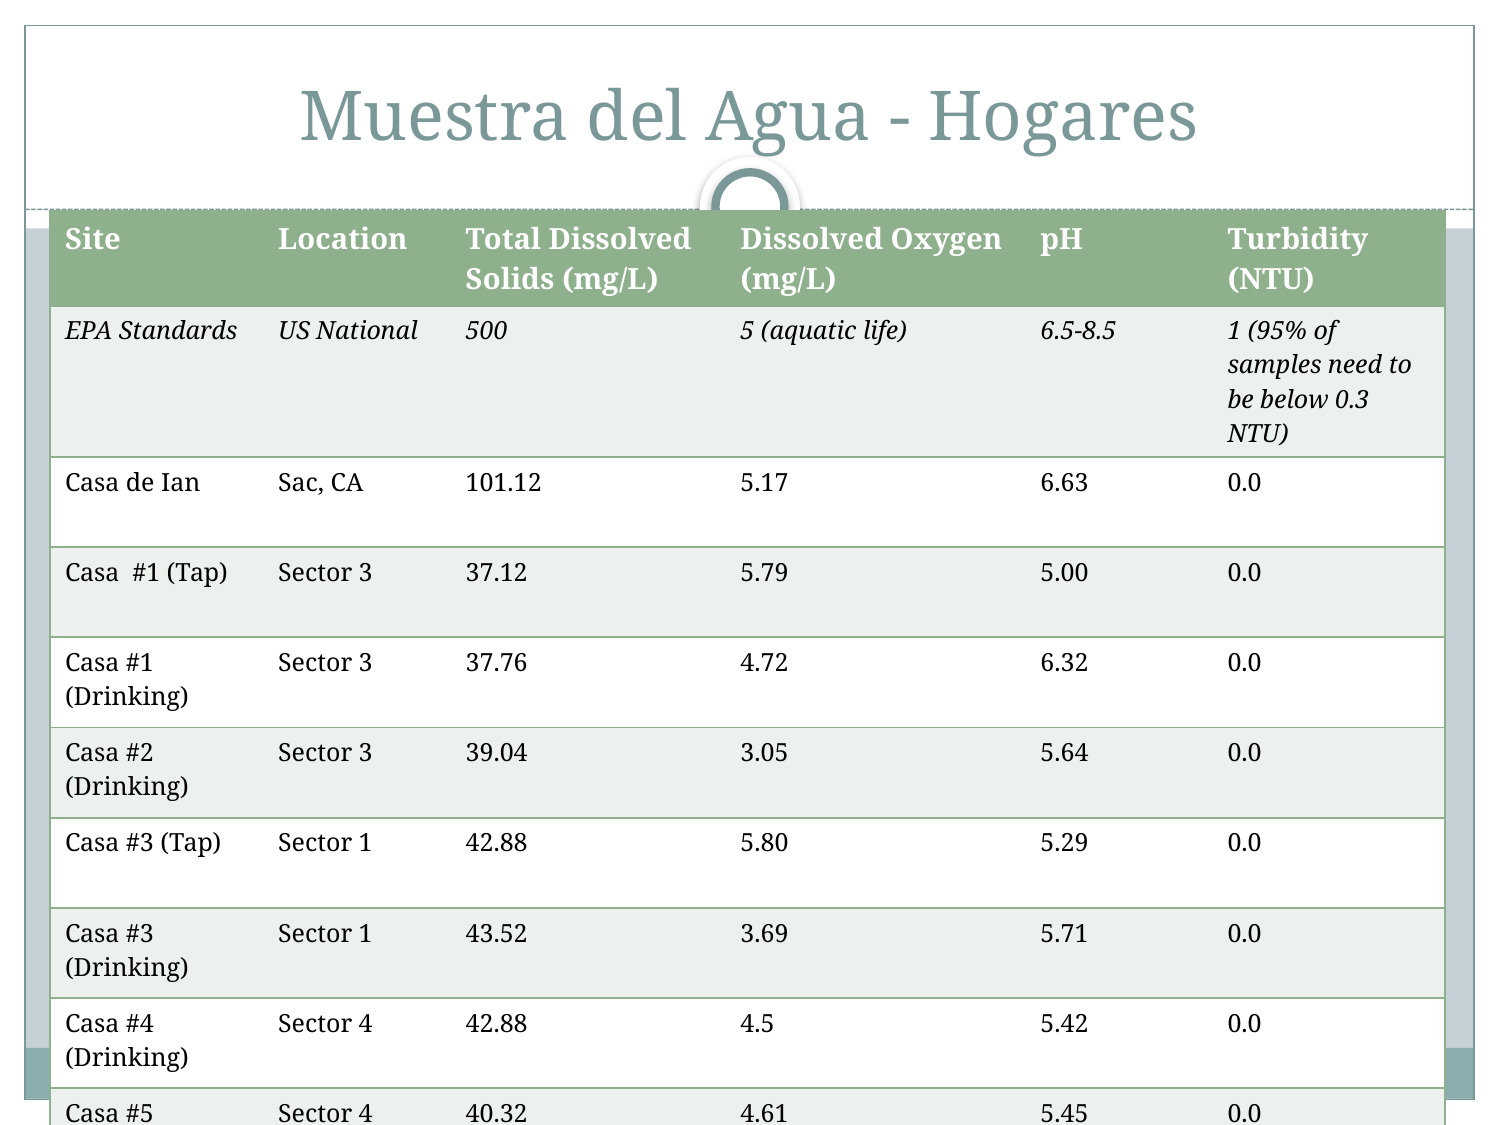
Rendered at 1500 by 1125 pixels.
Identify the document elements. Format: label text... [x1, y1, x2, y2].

table_cell 5.29 [1025, 819, 1212, 907]
table_cell 4.5 [725, 999, 1025, 1087]
table_cell 43.52 [451, 909, 725, 997]
table_cell 0.0 [1212, 638, 1444, 727]
table_cell Casa #5 (Drinking) [51, 1089, 263, 1125]
table_header Location [263, 212, 451, 305]
table_cell Sector 4 [263, 999, 451, 1087]
table_cell 5.00 [1025, 548, 1212, 636]
table_cell 0.0 [1212, 909, 1444, 997]
table_cell 5.71 [1025, 909, 1212, 997]
table_cell Sector 3 [263, 548, 451, 636]
table_cell 0.0 [1212, 728, 1444, 817]
table_cell 5.80 [725, 819, 1025, 907]
table_header Turbidity (NTU) [1212, 212, 1444, 305]
table_cell 6.5-8.5 [1025, 307, 1212, 456]
table_cell 37.76 [451, 638, 725, 727]
table_cell 0.0 [1212, 548, 1444, 636]
table_cell 6.32 [1025, 638, 1212, 727]
table_cell 3.69 [725, 909, 1025, 997]
table_cell Casa #2 (Drinking) [51, 728, 263, 817]
table_cell 42.88 [451, 999, 725, 1087]
table_cell 5.42 [1025, 999, 1212, 1087]
table_cell Sac, CA [263, 458, 451, 546]
title Muestra del Agua - Hogares [49, 37, 1450, 162]
table_cell Casa #3 (Tap) [51, 819, 263, 907]
table_header Total Dissolved Solids (mg/L) [451, 212, 725, 305]
table_cell 5 (aquatic life) [725, 307, 1025, 456]
table_cell 5.64 [1025, 728, 1212, 817]
table_cell Casa #1 (Tap) [51, 548, 263, 636]
table_cell 0.0 [1212, 819, 1444, 907]
table_cell Sector 4 [263, 1089, 451, 1125]
table_cell 3.05 [725, 728, 1025, 817]
table_cell Casa #4 (Drinking) [51, 999, 263, 1087]
table_cell 42.88 [451, 819, 725, 907]
table_cell 40.32 [451, 1089, 725, 1125]
table_cell 101.12 [451, 458, 725, 546]
table_header pH [1025, 212, 1212, 305]
table_cell Casa de Ian [51, 458, 263, 546]
table_cell 37.12 [451, 548, 725, 636]
table_cell Sector 1 [263, 909, 451, 997]
table_cell Sector 3 [263, 638, 451, 727]
table_cell 0.0 [1212, 458, 1444, 546]
table_cell 6.63 [1025, 458, 1212, 546]
table_cell 500 [451, 307, 725, 456]
table_cell 5.17 [725, 458, 1025, 546]
table_cell EPA Standards [51, 307, 263, 456]
table_cell 5.45 [1025, 1089, 1212, 1125]
table_cell 5.79 [725, 548, 1025, 636]
table_cell Casa #1 (Drinking) [51, 638, 263, 727]
table_header Dissolved Oxygen (mg/L) [725, 212, 1025, 305]
table_cell 0.0 [1212, 1089, 1444, 1125]
table_cell 1 (95% of samples need to be below 0.3 NTU) [1212, 307, 1444, 456]
table_cell Sector 3 [263, 728, 451, 817]
table_cell 4.61 [725, 1089, 1025, 1125]
table_cell US National [263, 307, 451, 456]
table_header Site [51, 212, 263, 305]
table_cell Sector 1 [263, 819, 451, 907]
table_cell 39.04 [451, 728, 725, 817]
table_cell 4.72 [725, 638, 1025, 727]
table_cell 0.0 [1212, 999, 1444, 1087]
table_cell Casa #3 (Drinking) [51, 909, 263, 997]
